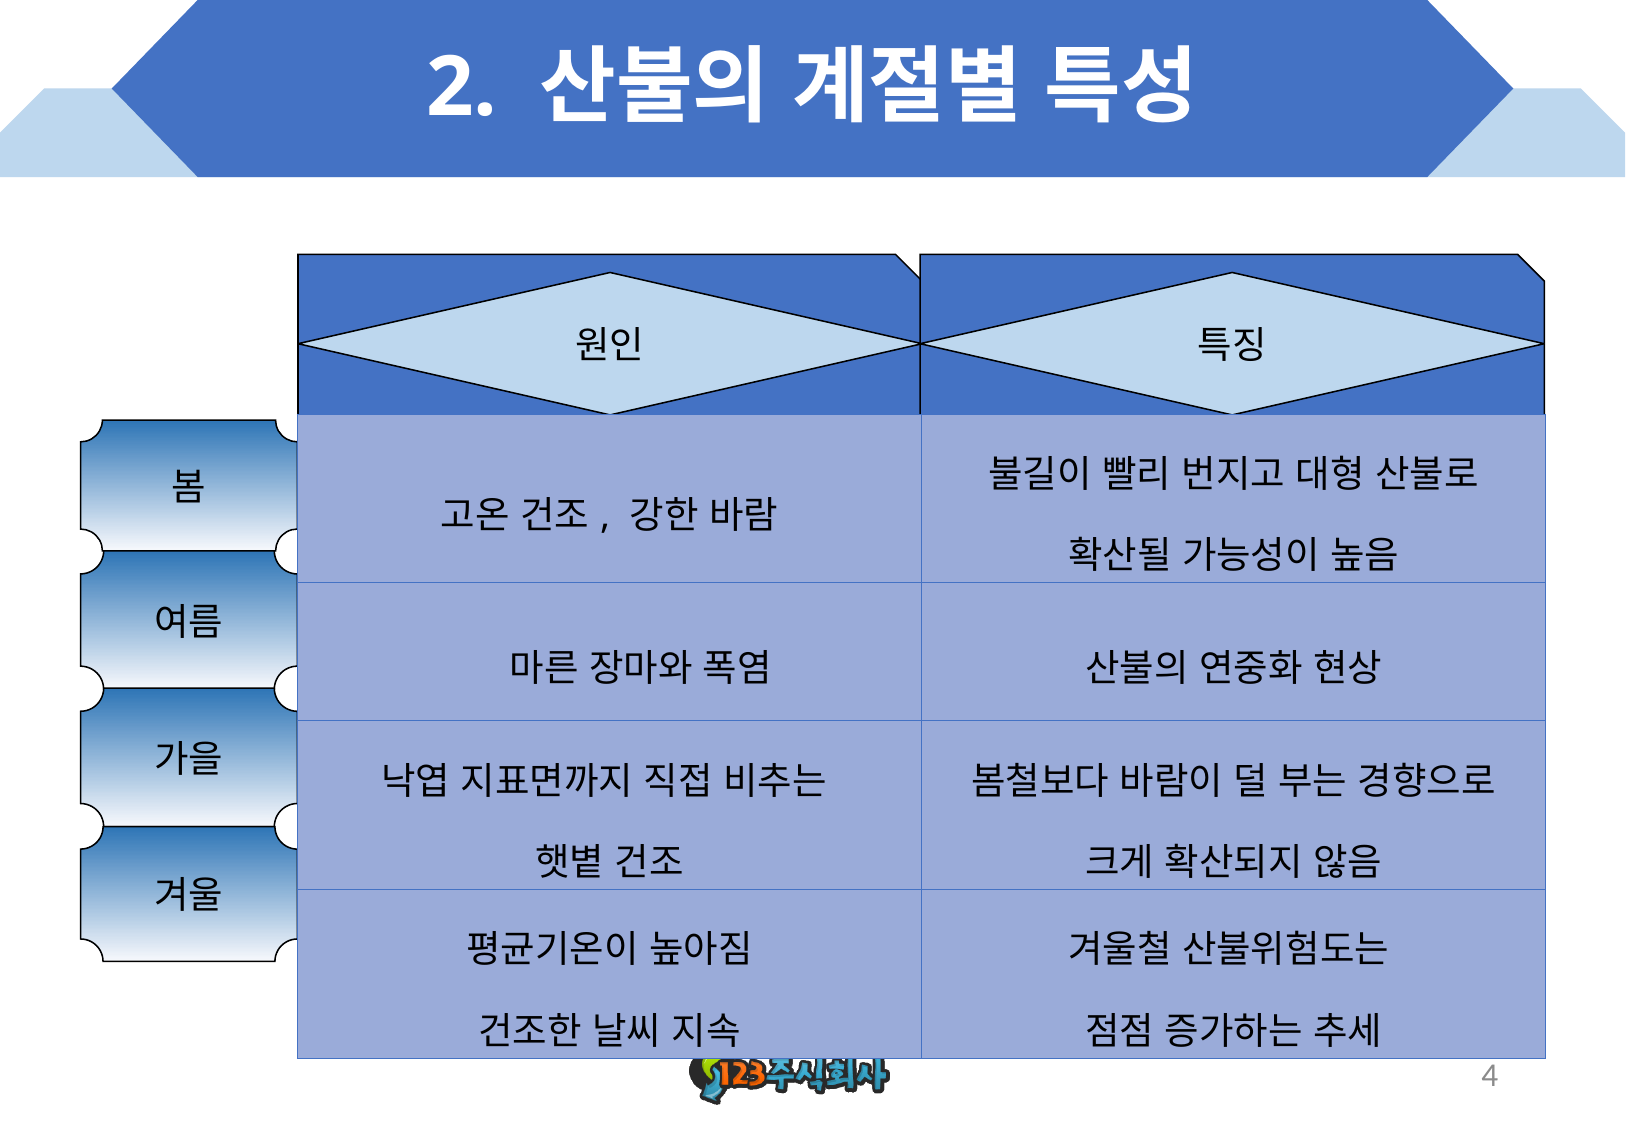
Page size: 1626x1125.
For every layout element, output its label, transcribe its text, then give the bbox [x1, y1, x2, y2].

table_cell 산불의 연중화 현상 [922, 583, 1545, 720]
text_box 겨울 [79, 825, 297, 963]
text_box 봄 [79, 419, 297, 552]
picture [679, 1059, 899, 1114]
text_box 특징 [919, 271, 1545, 414]
table_cell 마른 장마와 폭염 [298, 583, 921, 720]
text_box 원인 [297, 271, 919, 414]
text_box [296, 253, 919, 414]
table_cell 봄철보다 바람이 덜 부는 경향으로 크게 확산되지 않음 [922, 721, 1545, 889]
slide_number 4 [1147, 1059, 1514, 1103]
text_box [919, 253, 1546, 414]
table_header 고온 건조, 강한 바람 [298, 415, 921, 582]
table_cell 낙엽 지표면까지 직접 비추는 햇볕 건조 [298, 721, 921, 889]
table_cell 겨울철 산불위험도는 점점 증가하는 추세 [922, 890, 1545, 1058]
title 2. 산불의 계절별 특성 [0, 0, 1625, 178]
table_cell 평균기온이 높아짐 건조한 날씨 지속 [298, 890, 921, 1058]
text_box 가을 [79, 687, 297, 825]
table_header 불길이 빨리 번지고 대형 산불로 확산될 가능성이 높음 [922, 415, 1545, 582]
text_box 여름 [79, 549, 297, 687]
